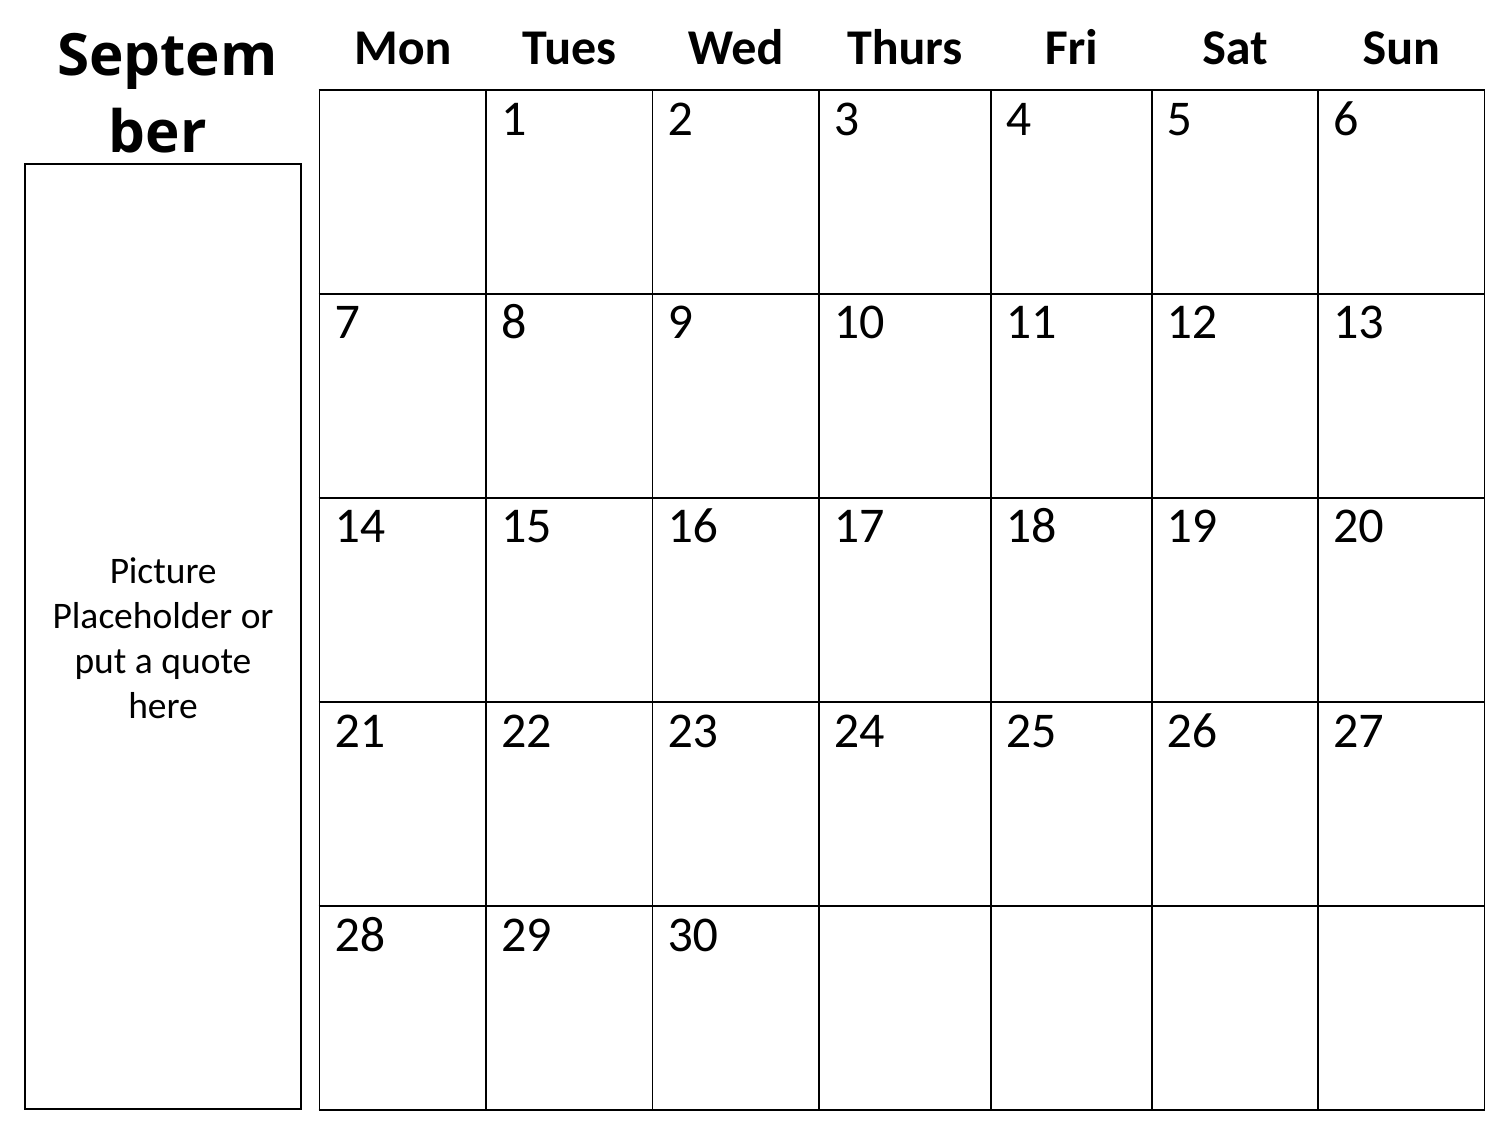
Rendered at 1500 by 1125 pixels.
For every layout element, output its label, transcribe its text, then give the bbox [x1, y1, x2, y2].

table_cell 19 [1153, 499, 1317, 701]
table_cell 28 [320, 907, 485, 1109]
table_cell 27 [1319, 703, 1484, 905]
table_cell 11 [992, 295, 1151, 497]
table_header Mon [320, 15, 486, 89]
table_cell [320, 91, 485, 293]
table_header Fri [991, 15, 1152, 89]
table_cell 13 [1319, 295, 1484, 497]
table_cell 6 [1319, 91, 1484, 293]
table_cell [1319, 907, 1484, 1109]
table_cell 3 [820, 91, 990, 293]
title September [25, 34, 310, 160]
table_cell 8 [487, 295, 652, 497]
table_cell 10 [820, 295, 990, 497]
table_cell 17 [820, 499, 990, 701]
table_cell 22 [487, 703, 652, 905]
table_cell 1 [487, 91, 652, 293]
table_cell 2 [653, 91, 818, 293]
text_box Picture Placeholder or put a quote here [24, 163, 302, 1110]
table_cell [820, 907, 990, 1109]
table_cell [1153, 907, 1317, 1109]
table_cell 21 [320, 703, 485, 905]
table_header Tues [486, 15, 652, 89]
table_header Sun [1318, 15, 1484, 89]
table_cell 18 [992, 499, 1151, 701]
table_cell 26 [1153, 703, 1317, 905]
table_cell 12 [1153, 295, 1317, 497]
table_cell 14 [320, 499, 485, 701]
table_cell 5 [1153, 91, 1317, 293]
table_cell 24 [820, 703, 990, 905]
table_header Thurs [819, 15, 991, 89]
table_cell 16 [653, 499, 818, 701]
table_cell 7 [320, 295, 485, 497]
table_cell 9 [653, 295, 818, 497]
table_header Sat [1152, 15, 1318, 89]
table_cell 30 [653, 907, 818, 1109]
table_cell [992, 907, 1151, 1109]
table_cell 4 [992, 91, 1151, 293]
table_cell 25 [992, 703, 1151, 905]
table_cell 29 [487, 907, 652, 1109]
table_cell 23 [653, 703, 818, 905]
table_cell 15 [487, 499, 652, 701]
table_cell 20 [1319, 499, 1484, 701]
table_header Wed [652, 15, 819, 89]
